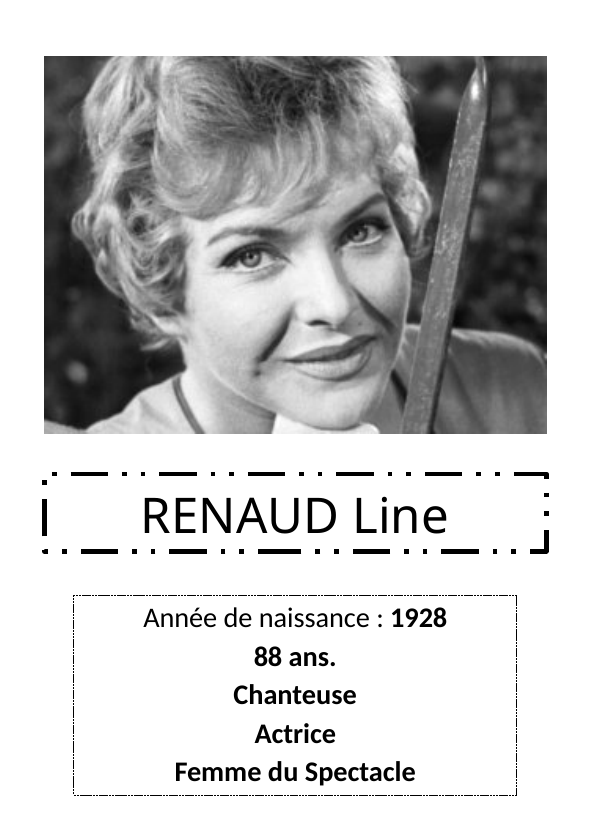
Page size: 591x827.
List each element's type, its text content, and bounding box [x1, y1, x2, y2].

subtitle Année de naissance : 1928 88 ans. Chanteuse Actrice Femme du Spectacle [73, 595, 517, 796]
title RENAUD Line [44, 473, 547, 552]
picture [44, 56, 547, 434]
